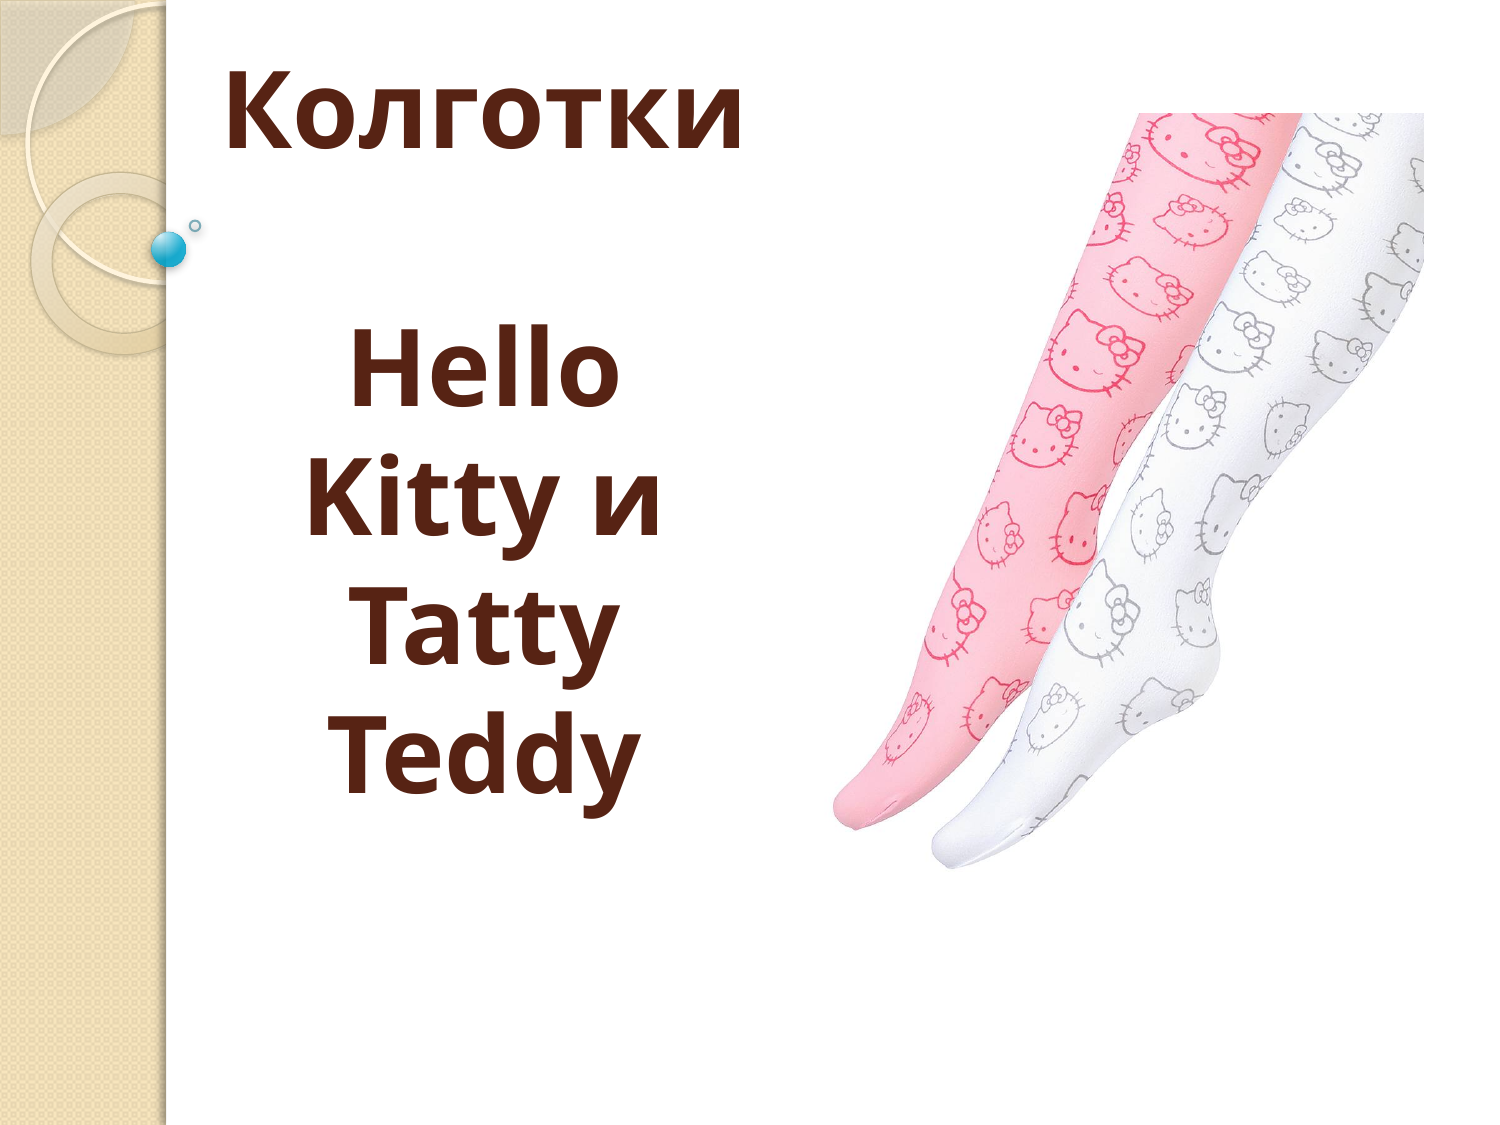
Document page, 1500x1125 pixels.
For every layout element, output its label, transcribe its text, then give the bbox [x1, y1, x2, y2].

picture [785, 113, 1424, 894]
title Колготки Hello Kitty и Tatty Teddy [194, 30, 774, 823]
